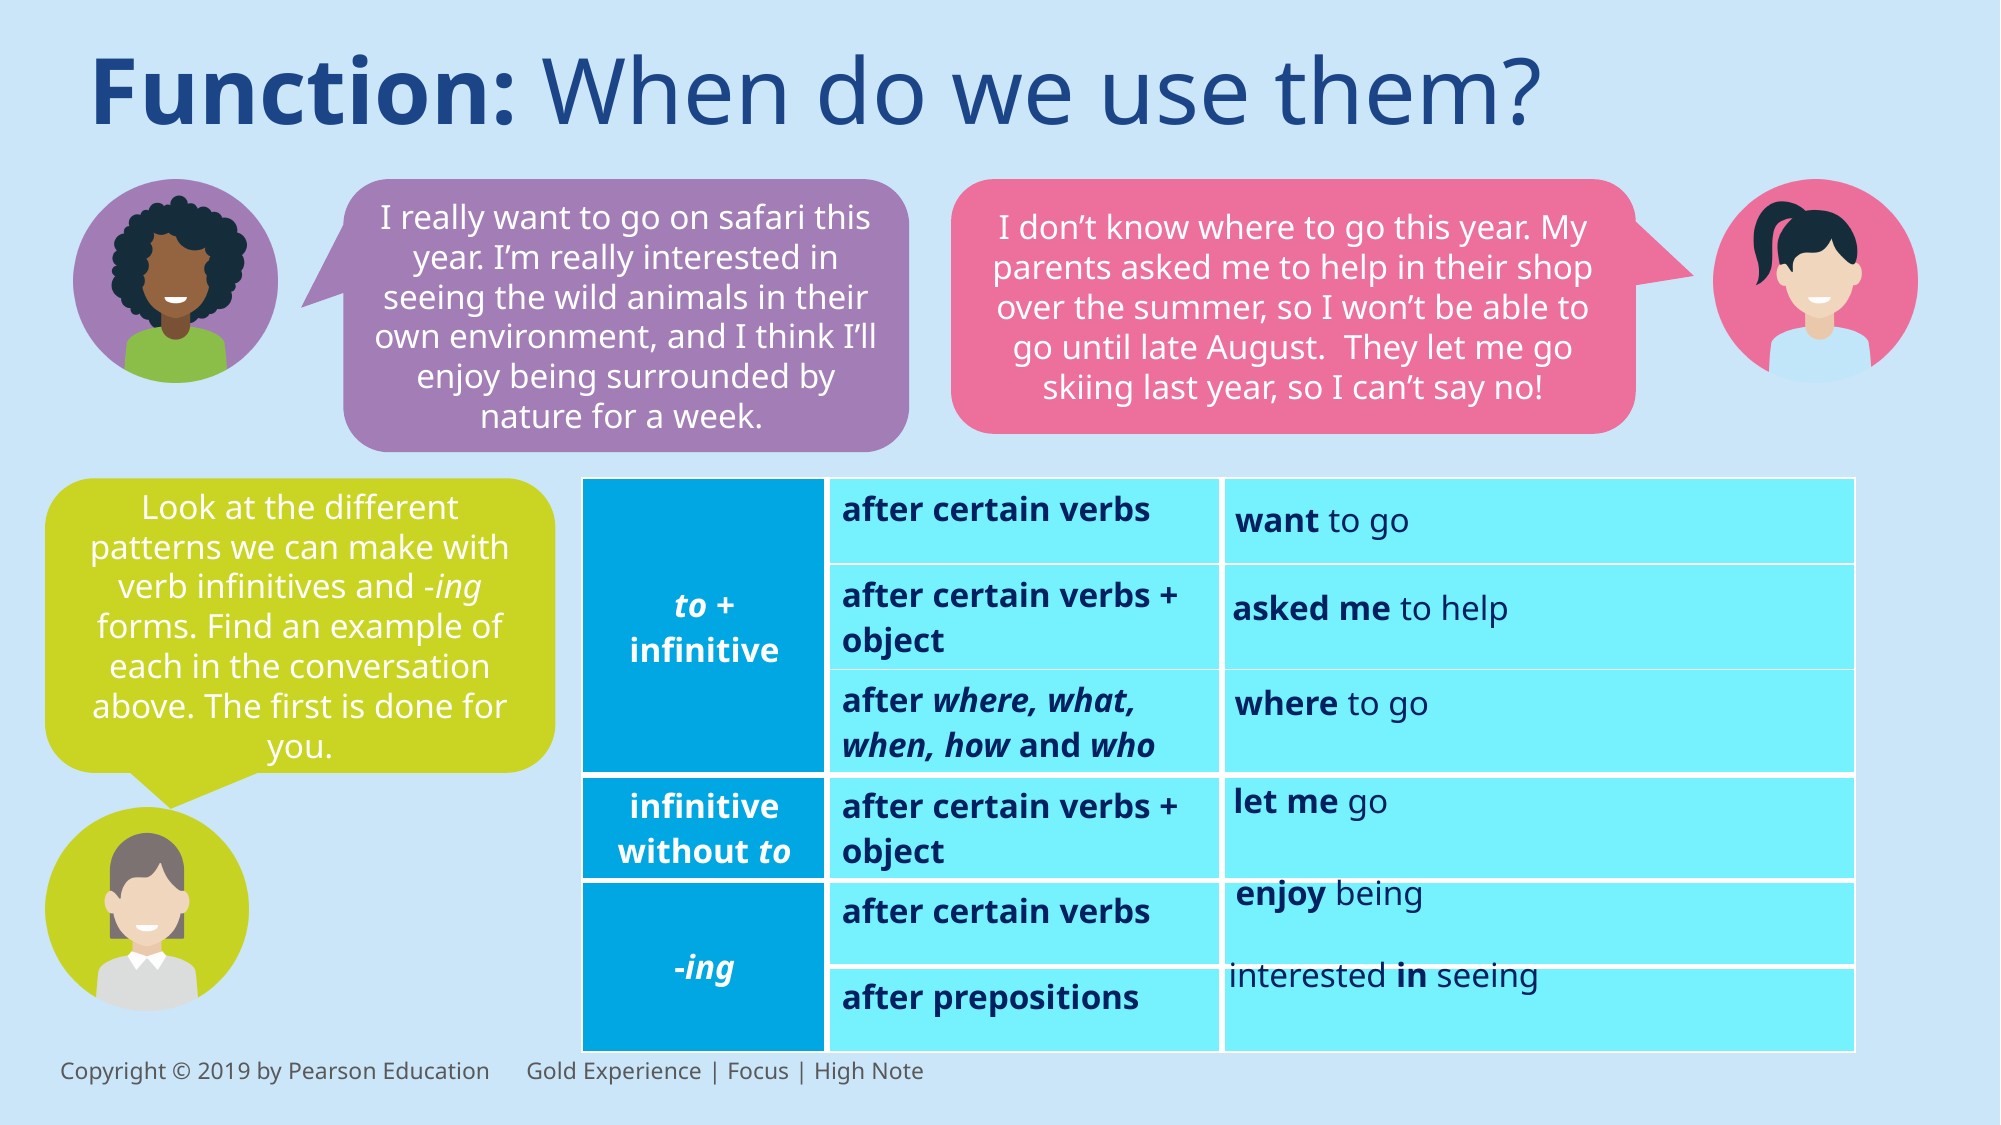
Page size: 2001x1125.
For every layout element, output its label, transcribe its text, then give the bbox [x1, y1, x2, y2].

title Function: When do we use them? [73, 37, 1840, 253]
text_box let me go [1218, 772, 1403, 828]
text_box Look at the different patterns we can make with verb infinitives and -ing forms. Find an example of each in the conversation above. The first is done for you. [43, 476, 558, 805]
table_cell [1225, 670, 1854, 772]
table_cell [1225, 969, 1854, 1051]
text_box enjoy being [1220, 864, 1439, 920]
table_cell after certain verbs [830, 883, 1219, 964]
text_box asked me to help [1217, 579, 1524, 634]
table_cell after where, what, when, how and who [830, 670, 1219, 772]
table_cell after certain verbs + object [830, 565, 1219, 669]
table_header after certain verbs [830, 479, 1219, 563]
table_cell [1225, 565, 1854, 669]
text_box interested in seeing [1213, 947, 1555, 1002]
text_box where to go [1219, 675, 1453, 730]
table_cell -ing [583, 883, 824, 1040]
text_box I really want to go on safari this year. I’m really interested in seeing the wild animals in their own environment, and I think I’ll enjoy being surrounded by nature for a week. [299, 177, 912, 455]
picture [1713, 178, 1918, 383]
picture [44, 806, 249, 1011]
table_cell [1225, 778, 1854, 878]
table_cell after certain verbs + object [830, 778, 1219, 878]
text_box I don’t know where to go this year. My parents asked me to help in their shop over the summer, so I won’t be able to go until late August. They let me go skiing last year, so I can’t say no! [948, 177, 1696, 436]
table_header to + infinitive [583, 479, 824, 772]
table_cell [1225, 883, 1854, 964]
footer Copyright © 2019 by Pearson Education Gold Experience | Focus | High Note [45, 1040, 1084, 1101]
text_box want to go [1220, 491, 1425, 547]
table_cell infinitive without to [583, 778, 824, 878]
picture [73, 178, 278, 383]
table_header [1225, 479, 1854, 563]
table_cell after prepositions [830, 969, 1219, 1051]
